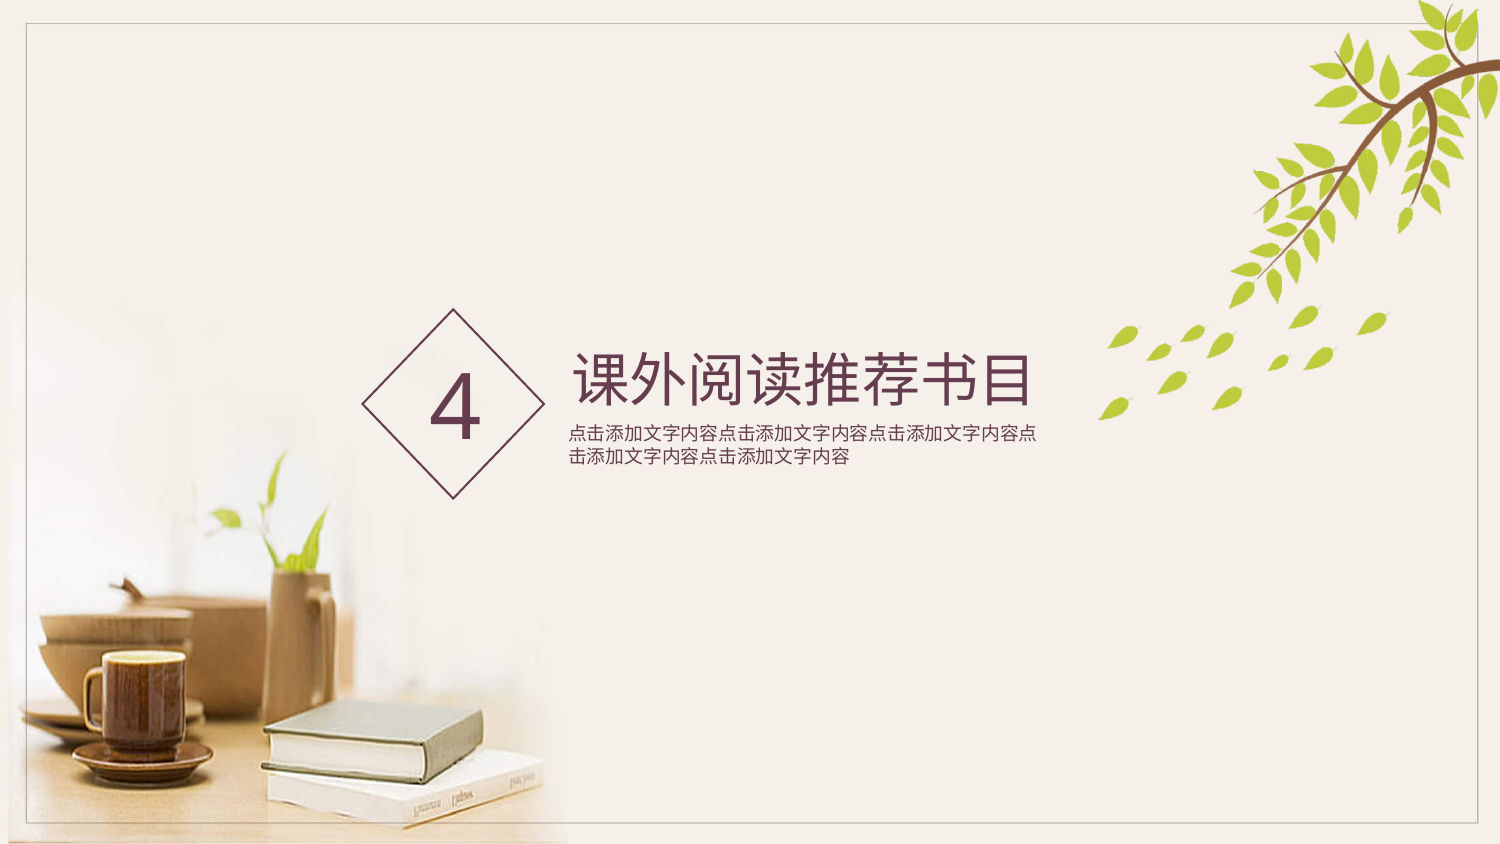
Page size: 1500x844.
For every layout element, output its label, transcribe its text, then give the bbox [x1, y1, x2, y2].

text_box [362, 309, 544, 499]
picture [0, 0, 1500, 844]
text_box 点击添加文字内容点击添加文字内容点击添加文字内容点 击添加文字内容点击添加文字内容 [559, 417, 1053, 472]
text_box 课外阅读推荐书目 [562, 338, 1046, 417]
